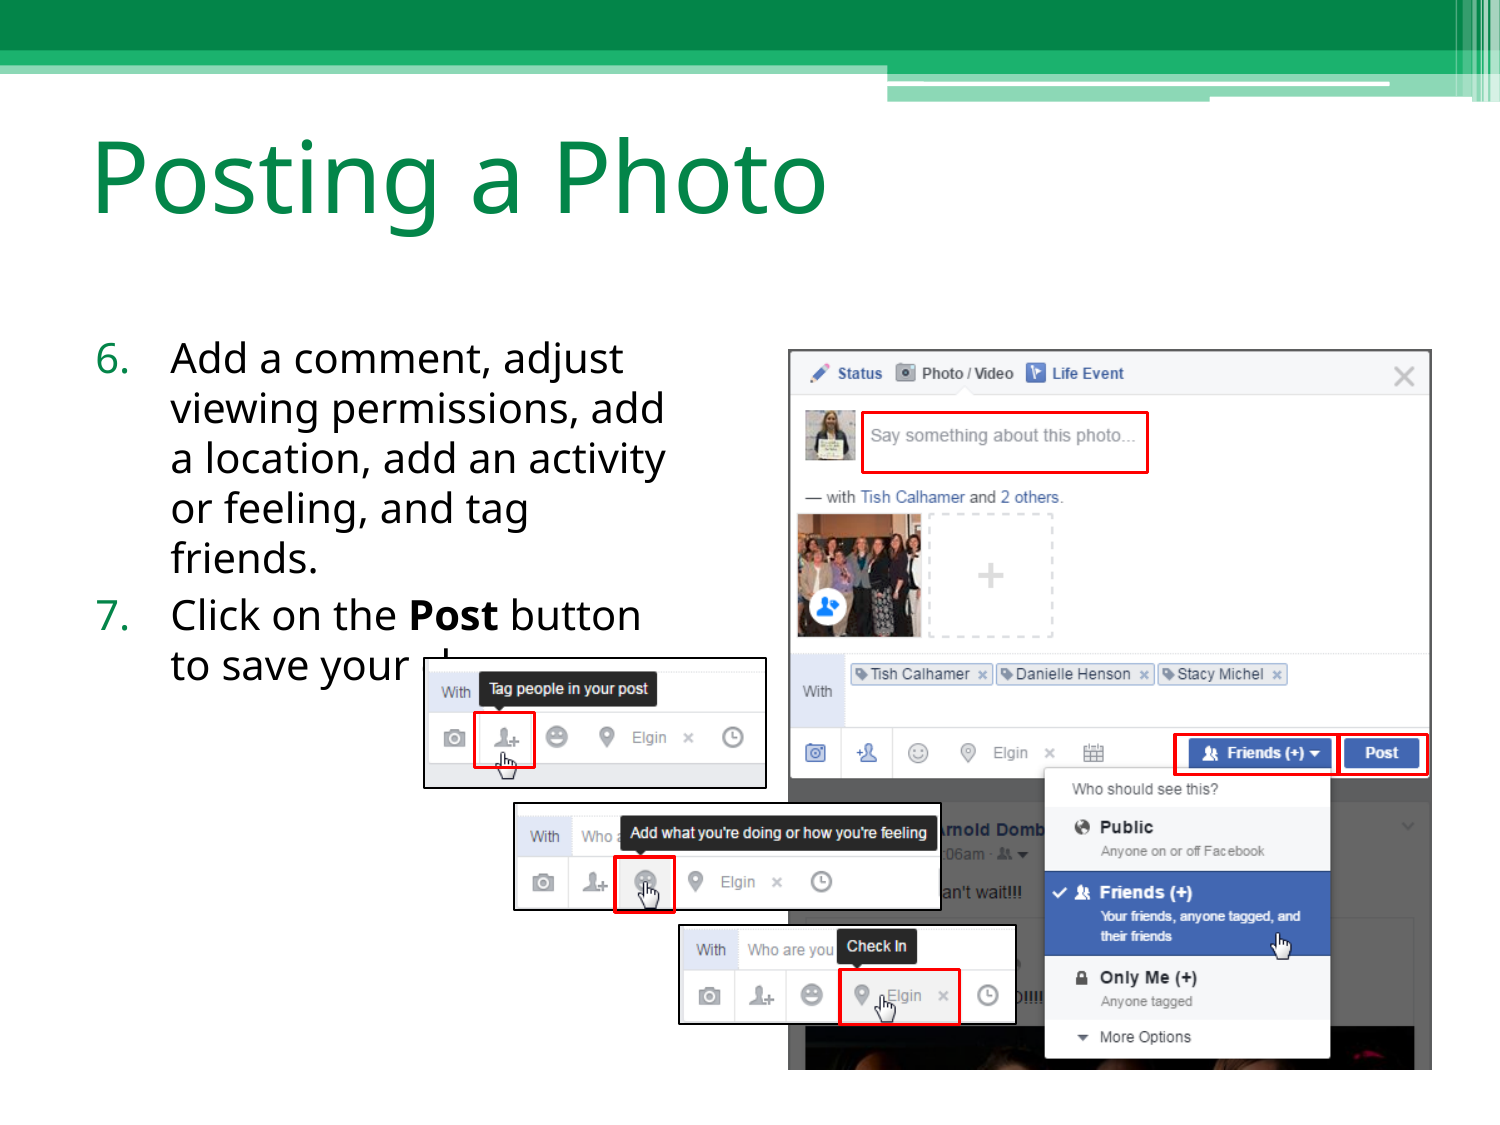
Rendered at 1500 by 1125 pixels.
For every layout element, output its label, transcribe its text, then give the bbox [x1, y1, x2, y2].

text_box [424, 349, 1432, 1070]
title Posting a Photo [75, 85, 1425, 261]
list Add a comment, adjust viewing permissions, add a location, add an activity or feeling, and tag friends. Click on the Post button to save your changes. [80, 324, 700, 710]
